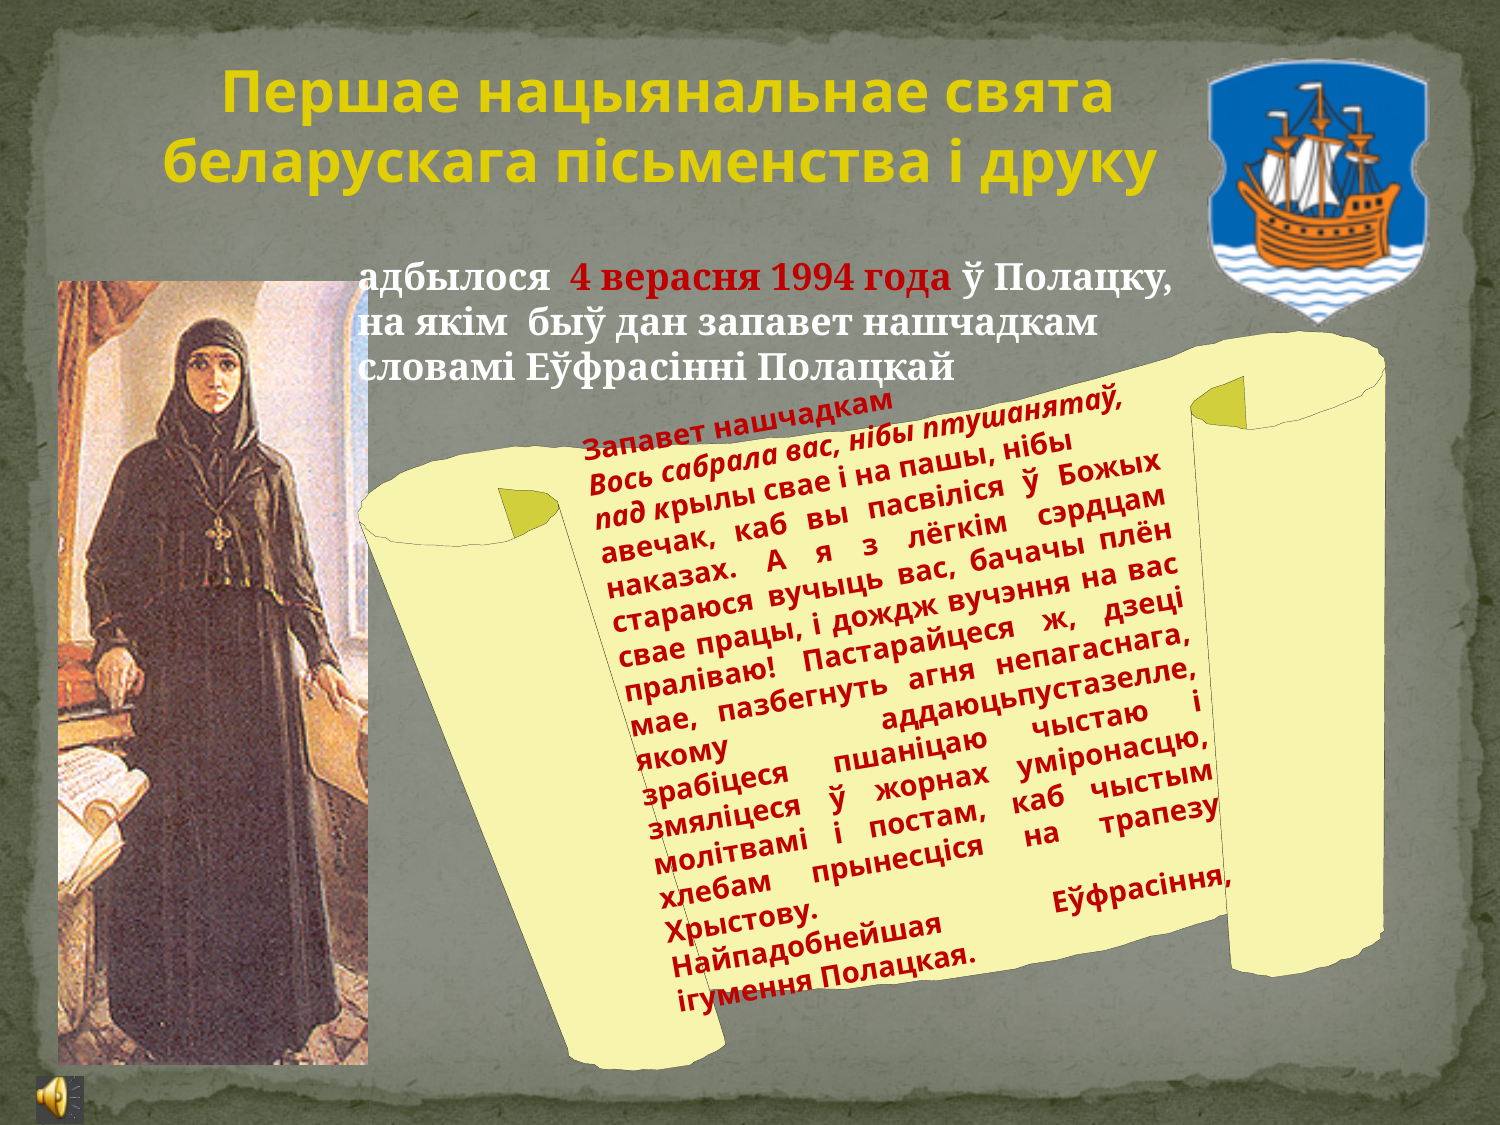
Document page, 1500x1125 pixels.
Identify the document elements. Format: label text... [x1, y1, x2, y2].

text_box адбылося 4 верасня 1994 года ў Полацку, на якім быў дан запавет нашчадкам словамі Еўфрасінні Полацкай [342, 246, 1198, 396]
picture [394, 390, 1432, 1027]
text_box Першае нацыянальнае свята беларускага пісьменства і друку [128, 46, 1207, 202]
picture [35, 1075, 85, 1125]
picture [58, 281, 369, 1065]
picture [1207, 58, 1430, 327]
